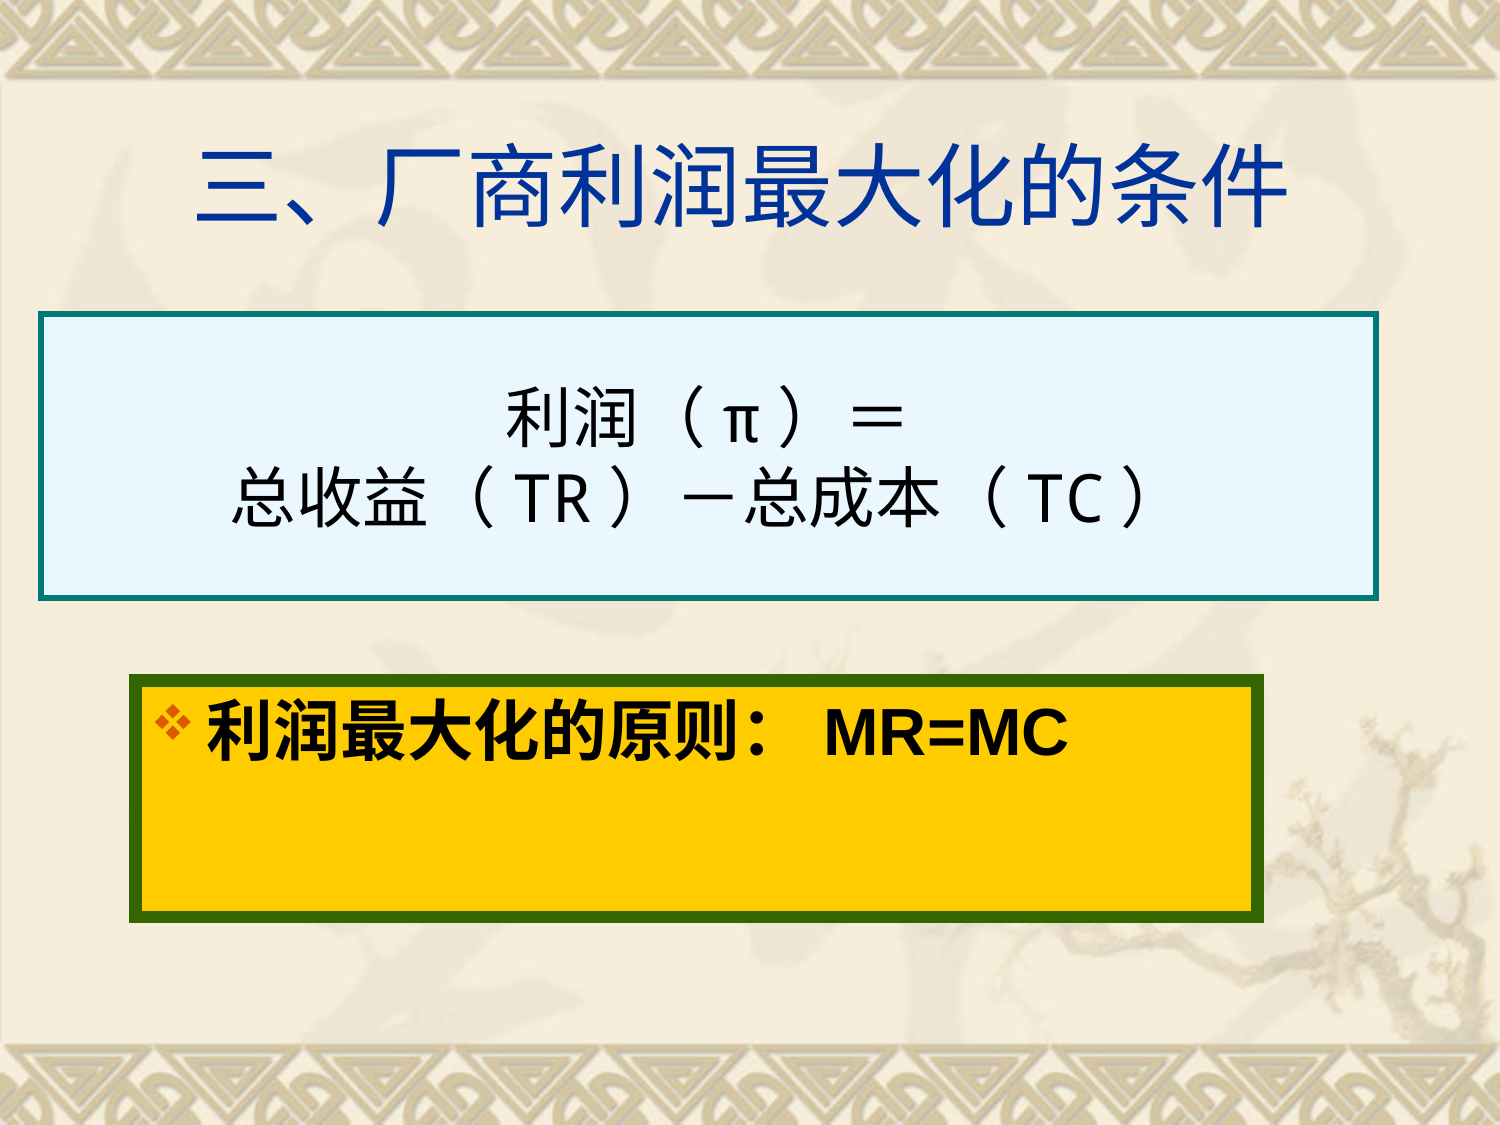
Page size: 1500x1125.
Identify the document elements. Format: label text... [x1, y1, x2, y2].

list 利润最大化的原则：MR=MC [135, 680, 1258, 917]
text_box 利润（π）＝ 总收益（TR）－总成本（TC） [41, 314, 1376, 598]
picture [0, 0, 1500, 1125]
title 三、厂商利润最大化的条件 [41, 90, 1443, 278]
